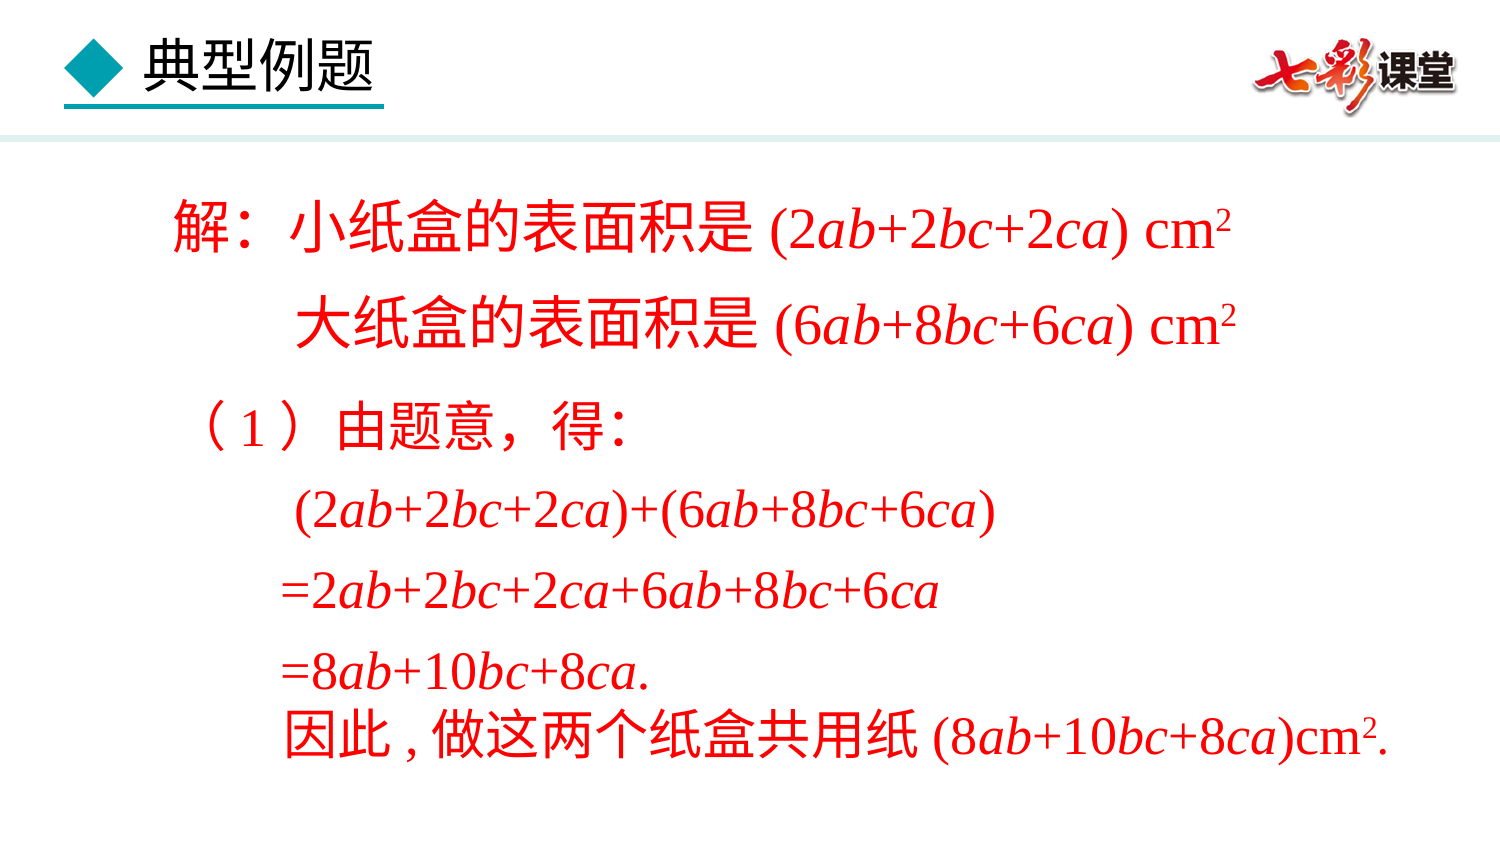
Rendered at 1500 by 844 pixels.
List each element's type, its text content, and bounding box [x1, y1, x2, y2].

text_box 解：小纸盒的表面积是(2ab+2bc+2ca) cm2 [157, 183, 1365, 338]
picture [1249, 32, 1461, 118]
text_box 大纸盒的表面积是(6ab+8bc+6ca) cm2 [279, 278, 1392, 364]
text_box （1）由题意，得： (2ab+2bc+2ca)+(6ab+8bc+6ca) =2ab+2bc+2ca+6ab+8bc+6ca =8ab+10bc+8ca. 因此,做这两个纸盒共用纸(8ab+10bc+8ca)cm2. [157, 368, 1467, 773]
